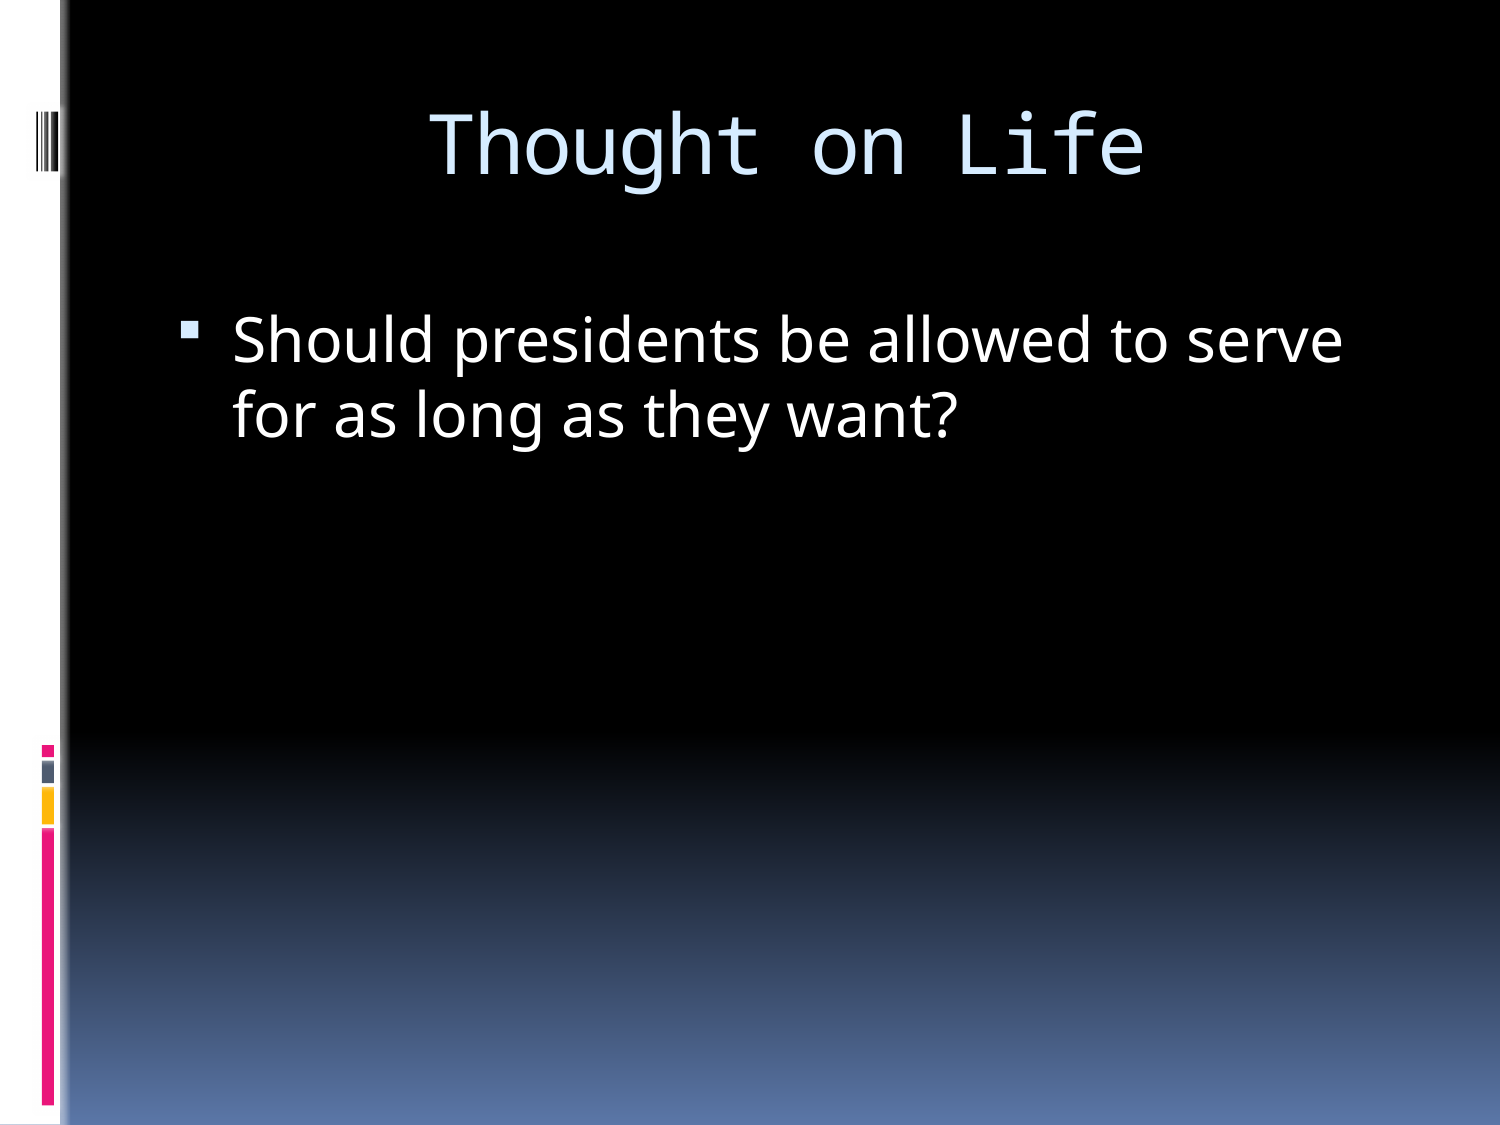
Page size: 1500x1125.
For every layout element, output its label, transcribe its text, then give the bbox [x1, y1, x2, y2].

list Should presidents be allowed to serve for as long as they want? [150, 292, 1425, 1043]
title Thought on Life [150, 83, 1425, 234]
